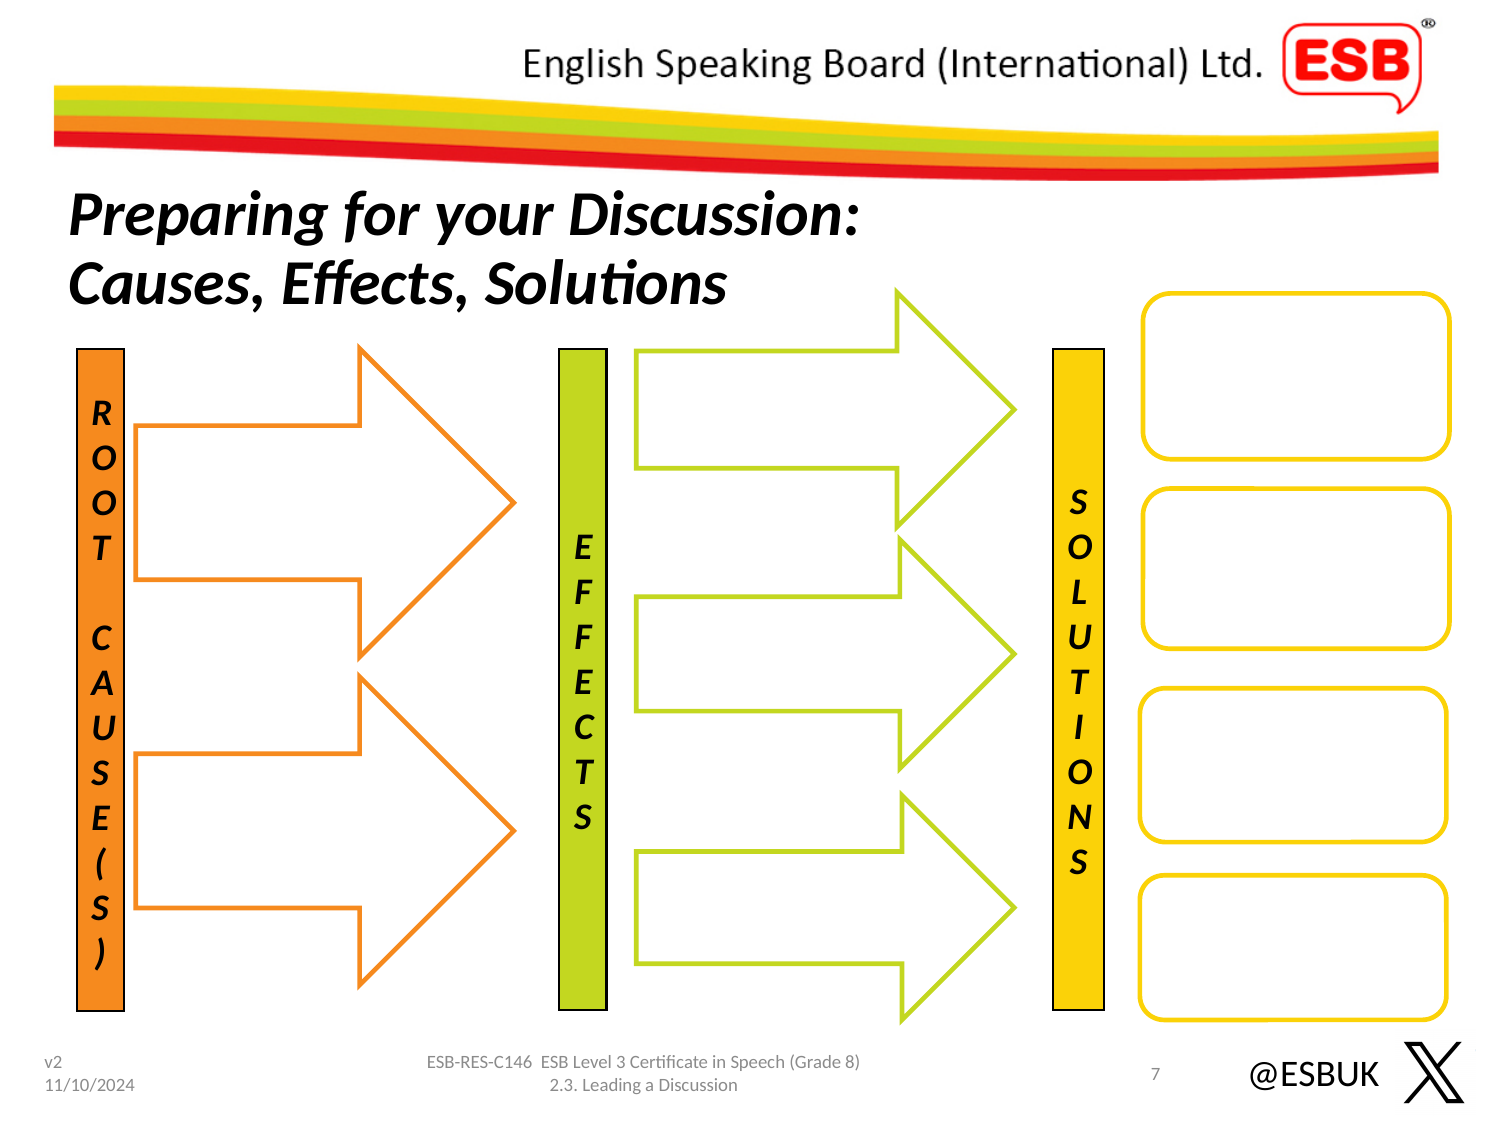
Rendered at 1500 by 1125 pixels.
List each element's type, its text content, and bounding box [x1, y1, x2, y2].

text_box SOLUTIONS [1052, 348, 1105, 1011]
text_box [635, 289, 1016, 530]
text_box [1138, 874, 1448, 1021]
text_box EFFECTS [558, 348, 608, 1011]
slide_number 7 [930, 1042, 1176, 1103]
text_box [1141, 292, 1451, 461]
title Preparing for your Discussion: Causes, Effects, Solutions [53, 172, 1347, 327]
footer ESB-RES-C146 ESB Level 3 Certificate in Speech (Grade 8) 2.3. Leading a Discussion [395, 1042, 892, 1103]
text_box [134, 674, 516, 988]
text_box [1138, 687, 1448, 844]
text_box [134, 346, 516, 660]
text_box [635, 792, 1016, 1023]
text_box [635, 537, 1016, 771]
text_box [1141, 487, 1451, 650]
text_box ROOT CAUSE(S) [76, 348, 125, 1012]
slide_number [29, 1042, 160, 1103]
picture [0, 0, 1500, 189]
picture [1395, 1029, 1476, 1116]
